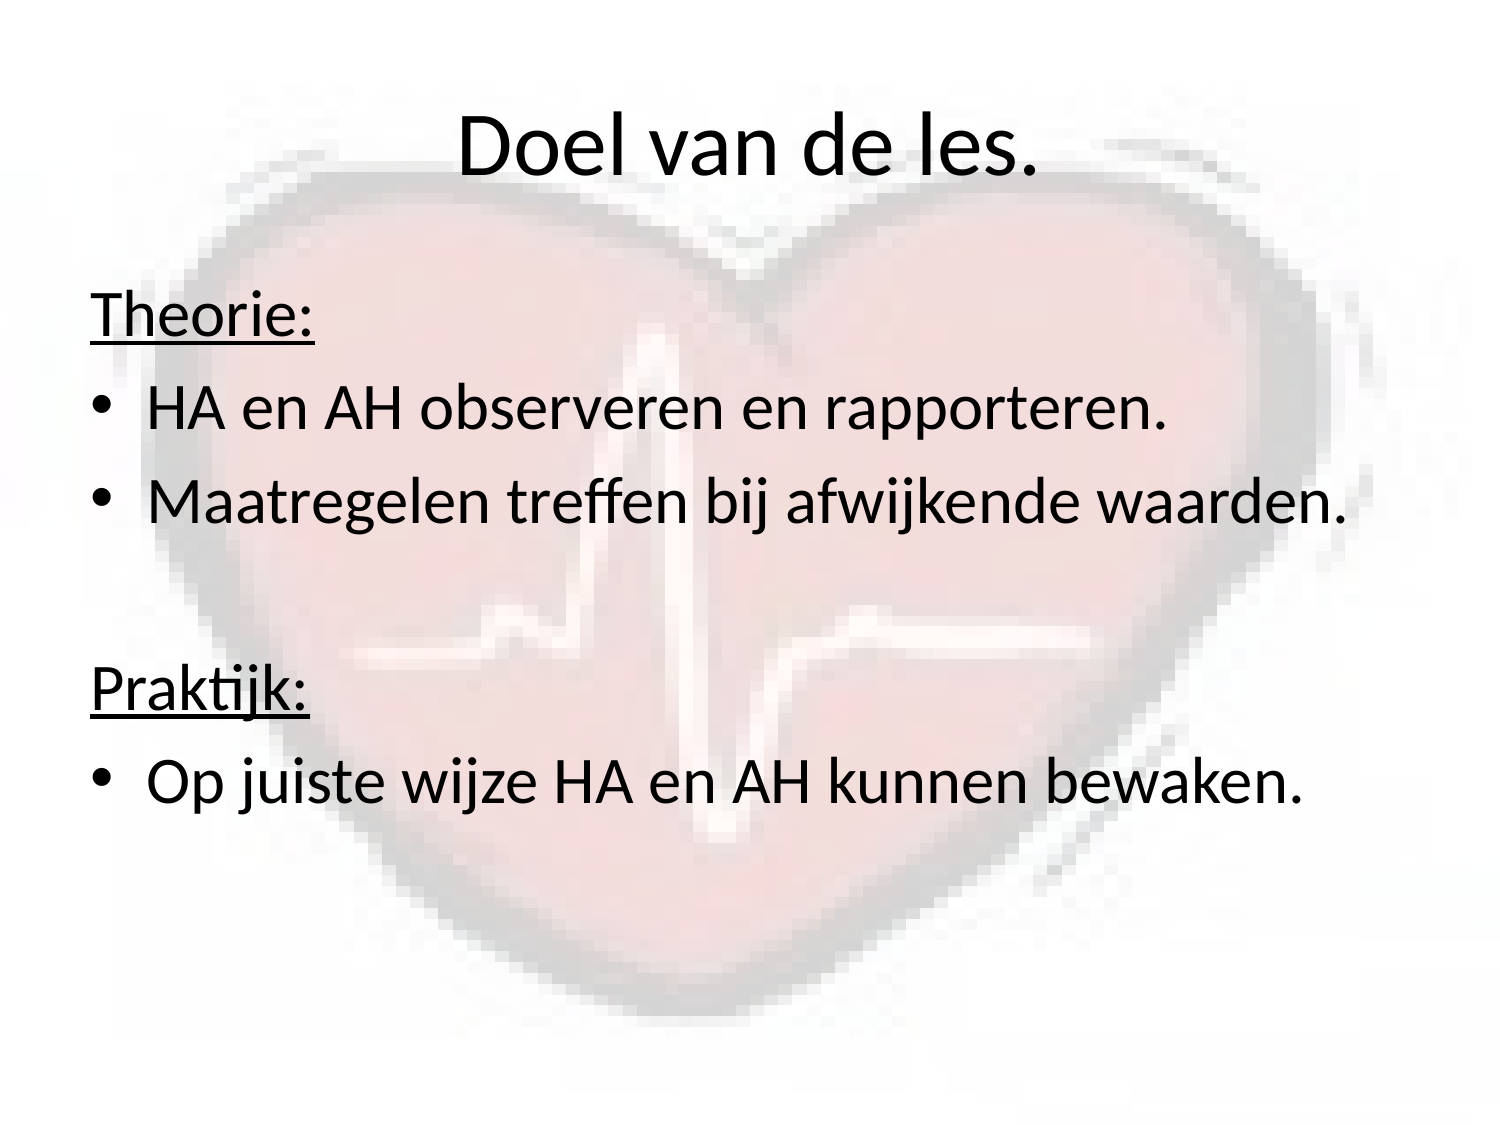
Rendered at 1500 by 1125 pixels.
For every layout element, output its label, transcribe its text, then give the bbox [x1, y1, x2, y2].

title Doel van de les. [75, 45, 1425, 233]
list Theorie: HA en AH observeren en rapporteren. Maatregelen treffen bij afwijkende waarden. Praktijk: Op juiste wijze HA en AH kunnen bewaken. [75, 262, 1425, 1005]
